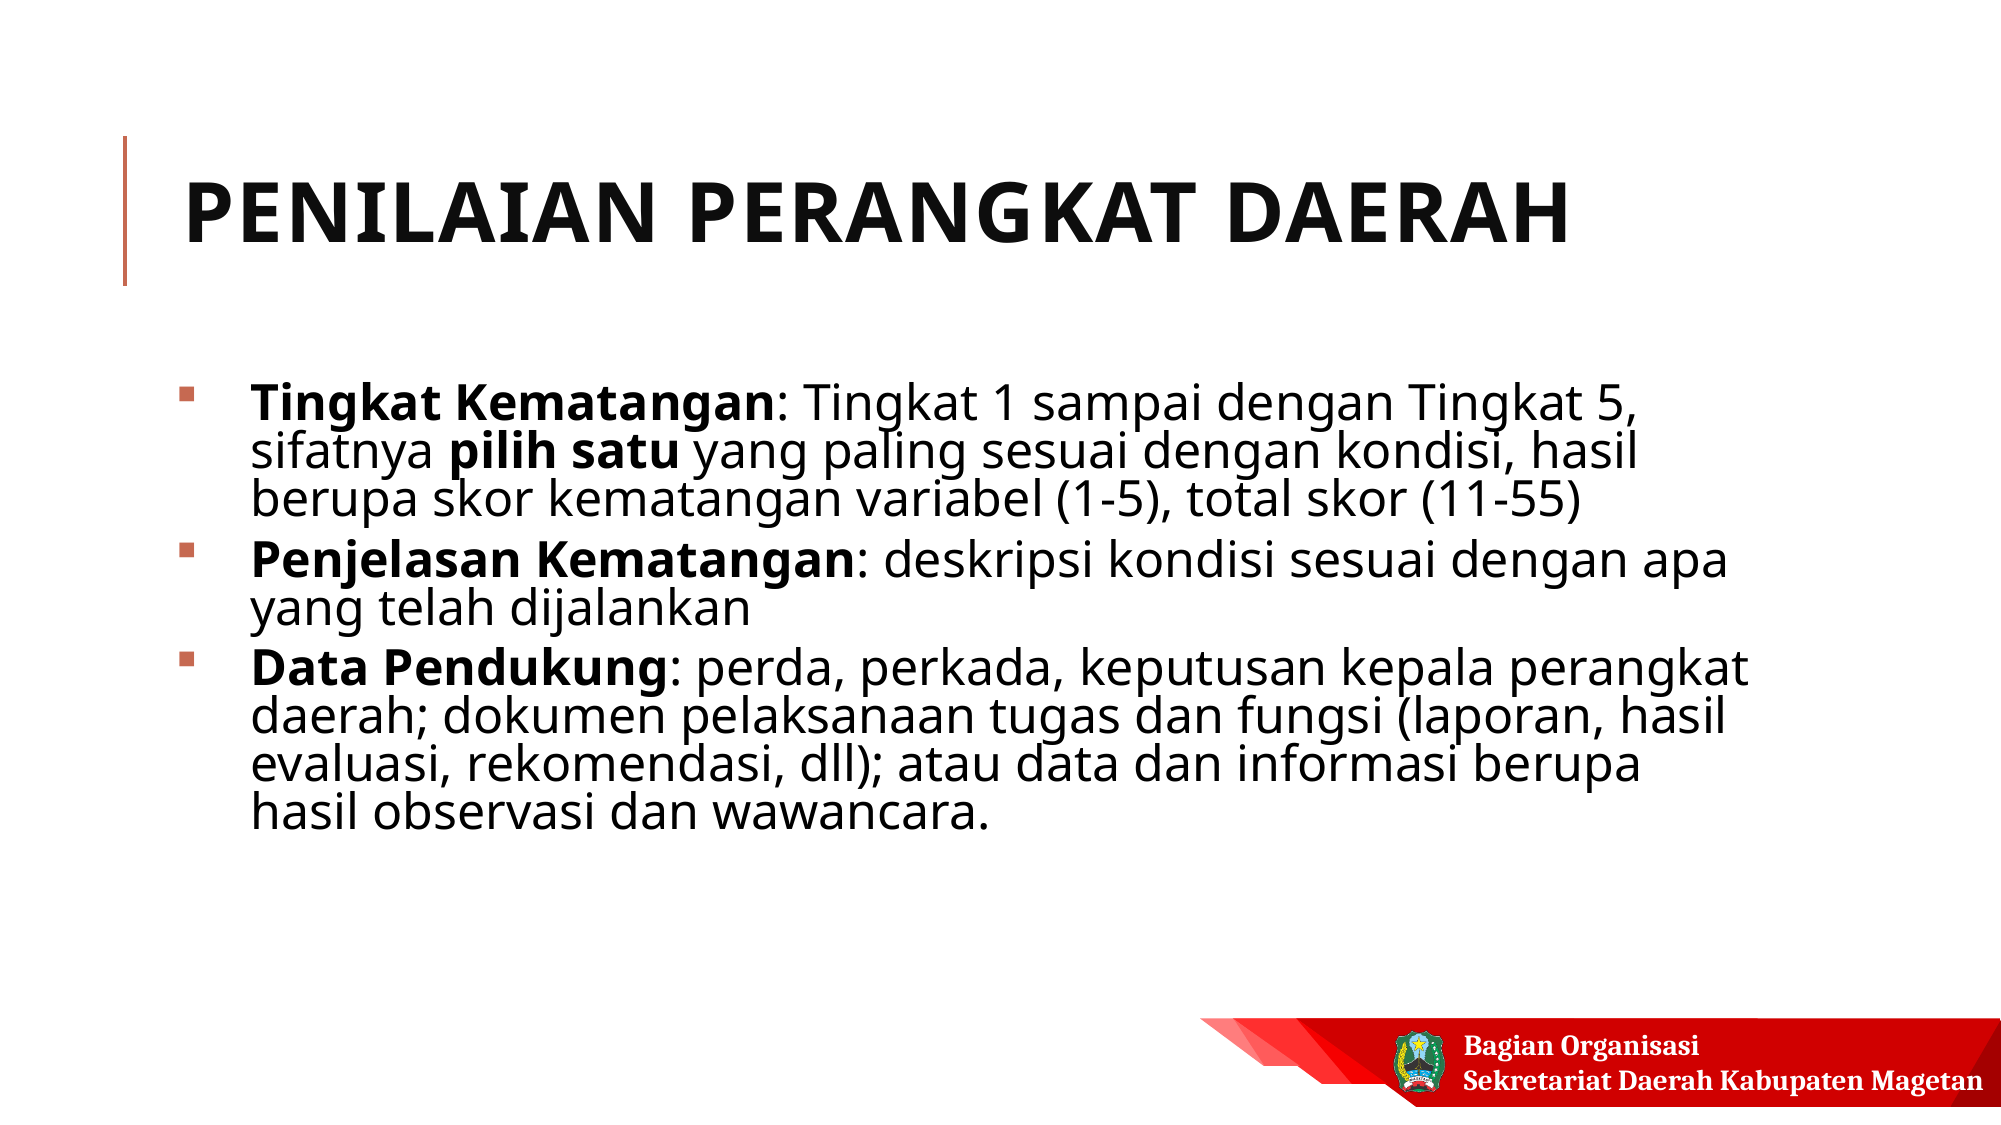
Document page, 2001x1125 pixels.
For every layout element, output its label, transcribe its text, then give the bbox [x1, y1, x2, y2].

title PENILAIAN perangKAT daERAH [168, 96, 1763, 342]
list Tingkat Kematangan: Tingkat 1 sampai dengan Tingkat 5, sifatnya pilih satu yang paling sesuai dengan kondisi, hasil berupa skor kematangan variabel (1-5), total skor (11-55) Penjelasan Kematangan: deskripsi kondisi sesuai dengan apa yang telah dijalankan Data Pendukung: perda, perkada, keputusan kepala perangkat daerah; dokumen pelaksanaan tugas dan fungsi (laporan, hasil evaluasi, rekomendasi, dll); atau data dan informasi berupa hasil observasi dan wawancara. [168, 375, 1763, 854]
picture [1368, 1023, 1470, 1099]
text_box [1199, 1015, 2000, 1108]
